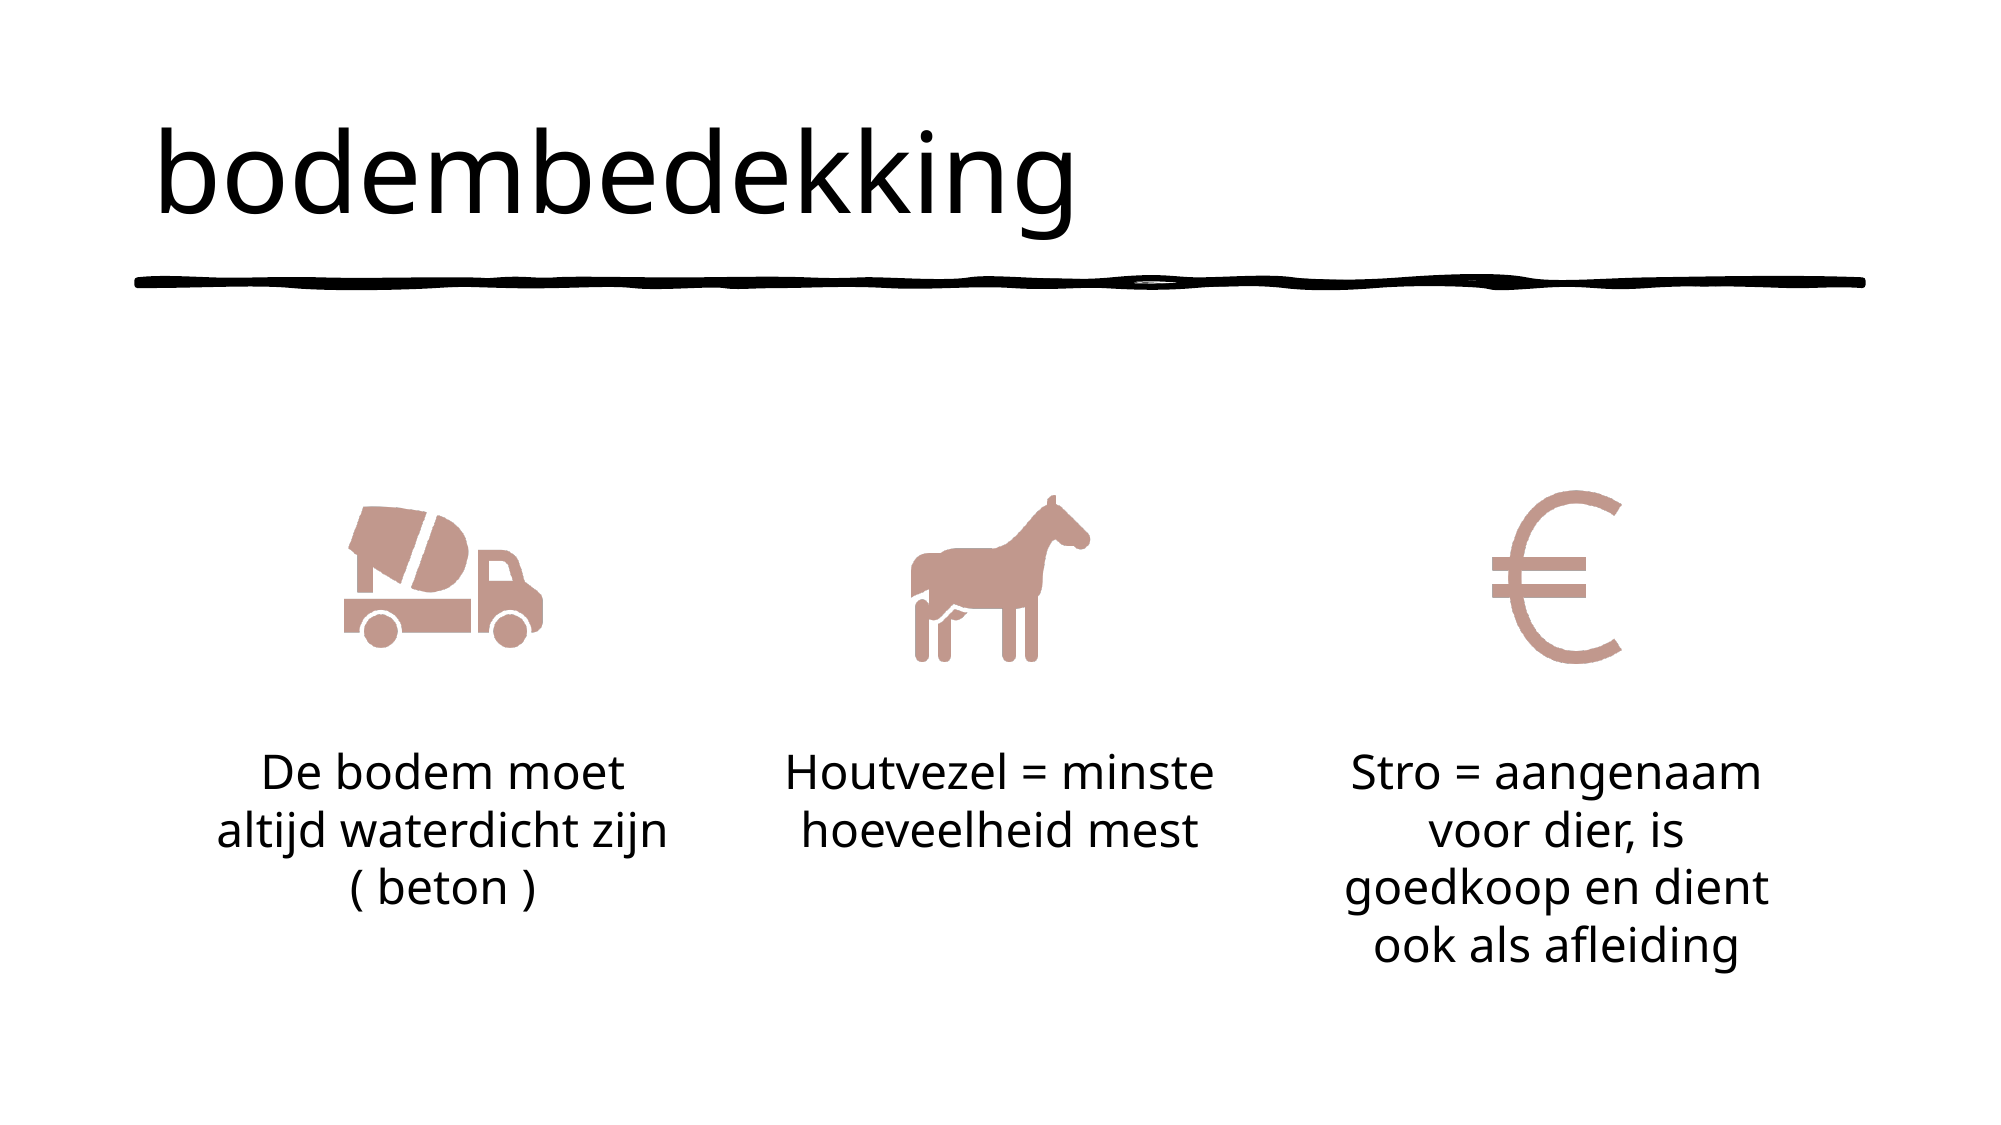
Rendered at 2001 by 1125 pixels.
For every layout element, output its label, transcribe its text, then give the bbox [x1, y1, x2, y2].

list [137, 316, 1863, 1014]
title bodembedekking [137, 59, 1863, 278]
